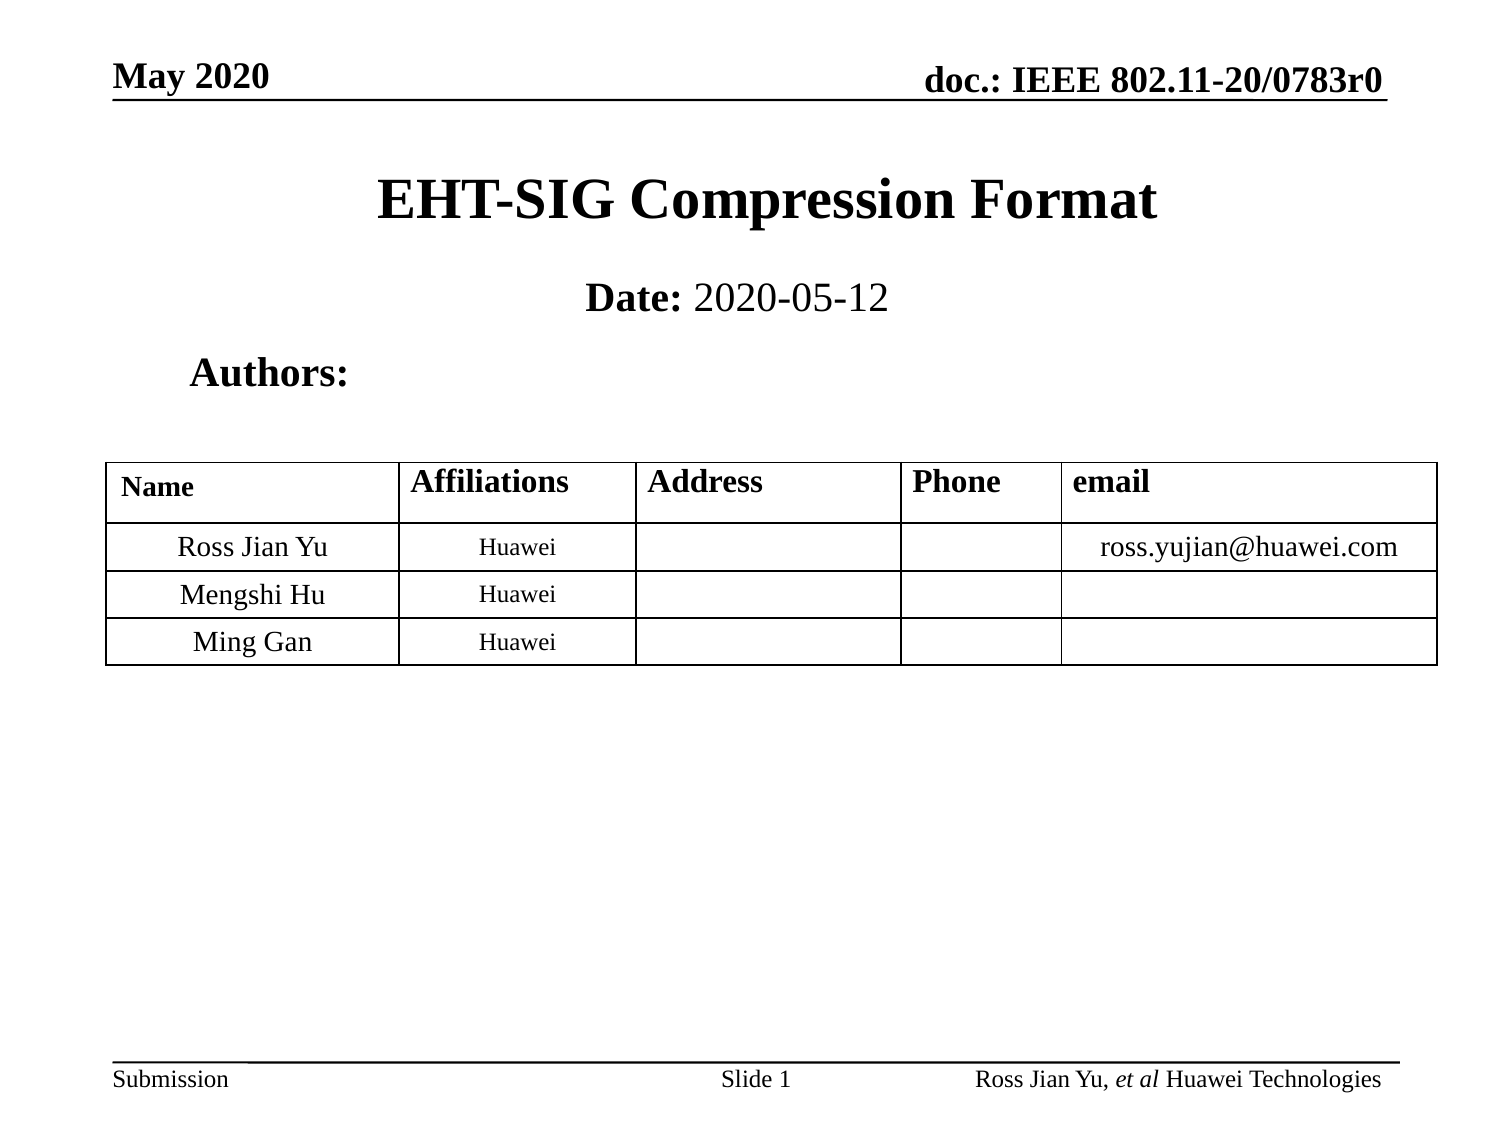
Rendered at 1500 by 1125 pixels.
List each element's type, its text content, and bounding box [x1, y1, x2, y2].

table_cell ross.yujian@huawei.com [1062, 524, 1436, 570]
table_cell [1062, 572, 1436, 617]
text_box Authors: [174, 337, 412, 400]
table_header email [1062, 463, 1436, 522]
table_cell [637, 619, 900, 664]
table_cell Mengshi Hu [107, 572, 398, 617]
table_cell Huawei [400, 524, 635, 570]
table_cell [902, 524, 1061, 570]
table_cell [1062, 619, 1436, 664]
table_cell Huawei [400, 572, 635, 617]
list Date: 2020-05-12 [99, 262, 1376, 326]
title EHT-SIG Compression Format [27, 124, 1500, 251]
table_header Address [637, 463, 900, 522]
table_cell [902, 572, 1061, 617]
table_header Name [107, 463, 398, 522]
table_cell [902, 619, 1061, 664]
slide_number Slide 1 [712, 1061, 800, 1093]
table_header Phone [902, 463, 1061, 522]
table_cell Huawei [400, 619, 635, 664]
table_cell [637, 524, 900, 570]
table_cell Ming Gan [107, 619, 398, 664]
table_cell Ross Jian Yu [107, 524, 398, 570]
table_cell [637, 572, 900, 617]
table_header Affiliations [400, 463, 635, 522]
